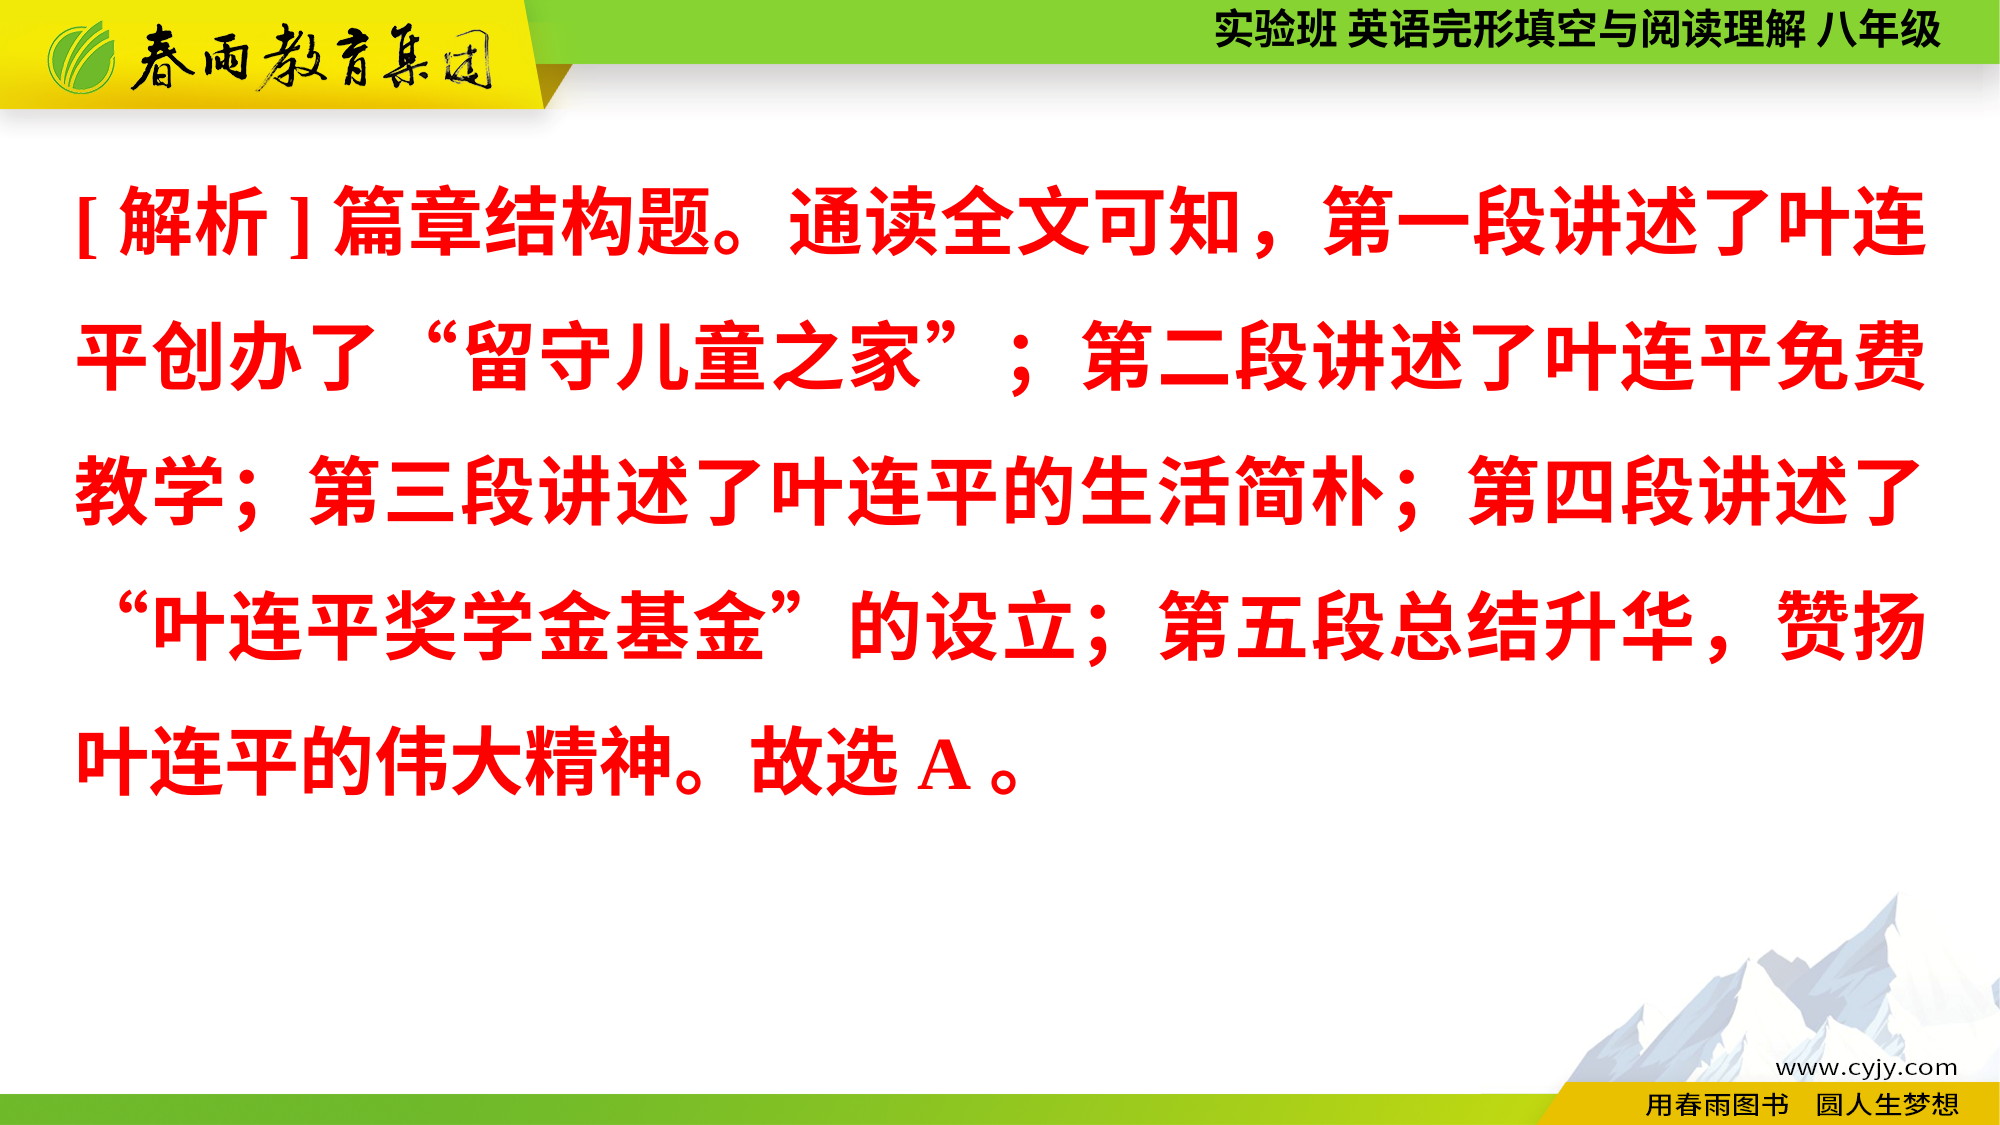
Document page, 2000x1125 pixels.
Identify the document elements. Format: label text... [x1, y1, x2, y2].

list [解析]篇章结构题。通读全文可知，第一段讲述了叶连平创办了“留守儿童之家”；第二段讲述了叶连平免费教学；第三段讲述了叶连平的生活简朴；第四段讲述了“叶连平奖学金基金”的设立；第五段总结升华，赞扬叶连平的伟大精神。故选A。 [59, 122, 1944, 820]
picture [0, 0, 2000, 1125]
